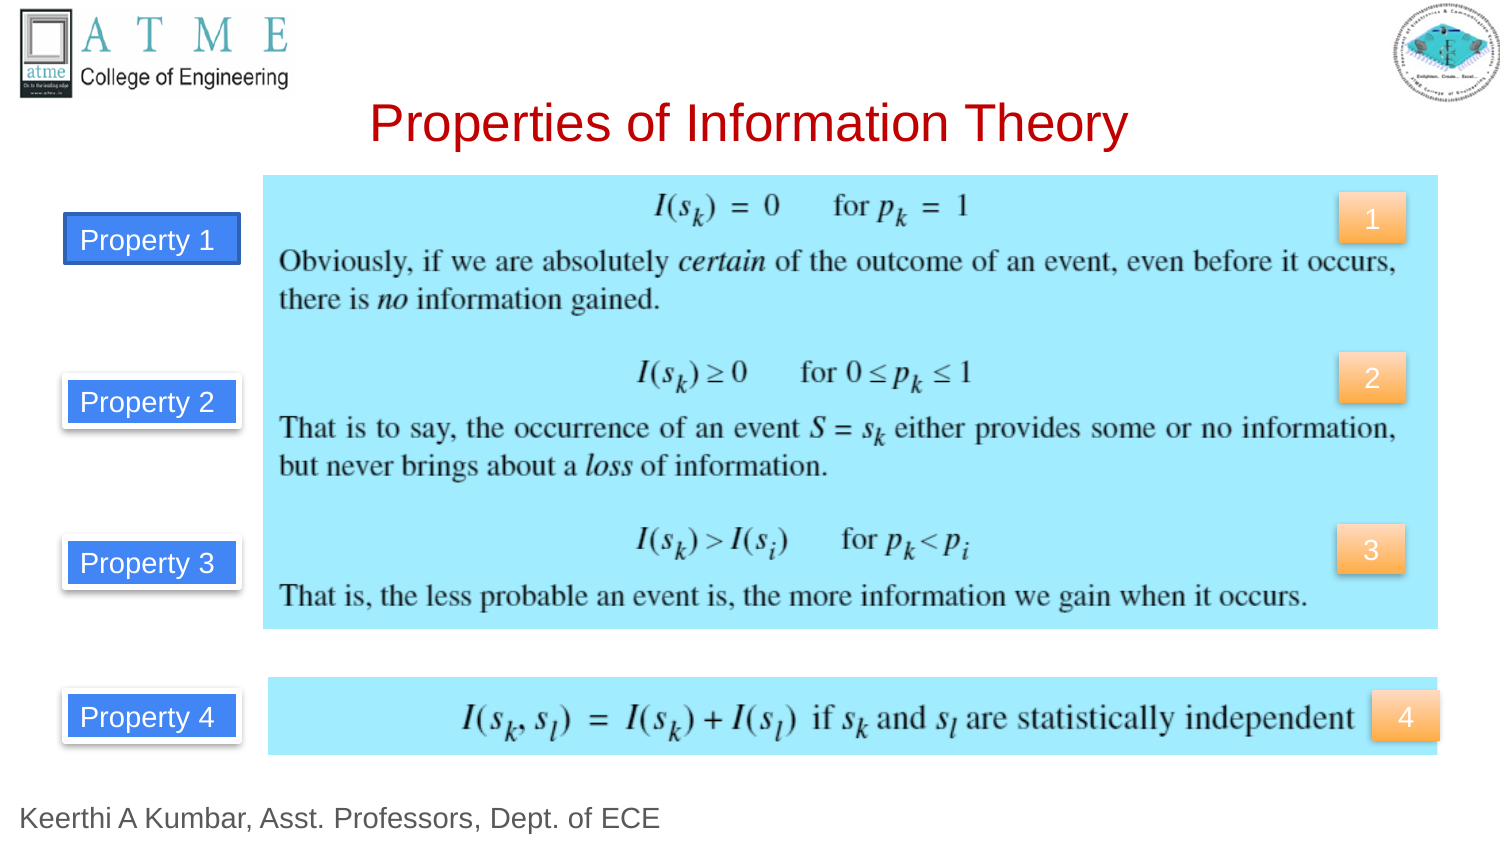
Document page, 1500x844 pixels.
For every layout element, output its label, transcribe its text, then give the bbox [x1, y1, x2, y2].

text_box Property 1 [63, 212, 241, 265]
title Properties of Information Theory [51, 72, 1449, 167]
picture [1389, 1, 1500, 104]
picture [267, 677, 1438, 755]
text_box Property 4 [62, 688, 242, 744]
text_box Property 2 [62, 373, 242, 429]
text_box Property 3 [62, 534, 242, 590]
picture [262, 174, 1438, 629]
picture [17, 6, 295, 99]
